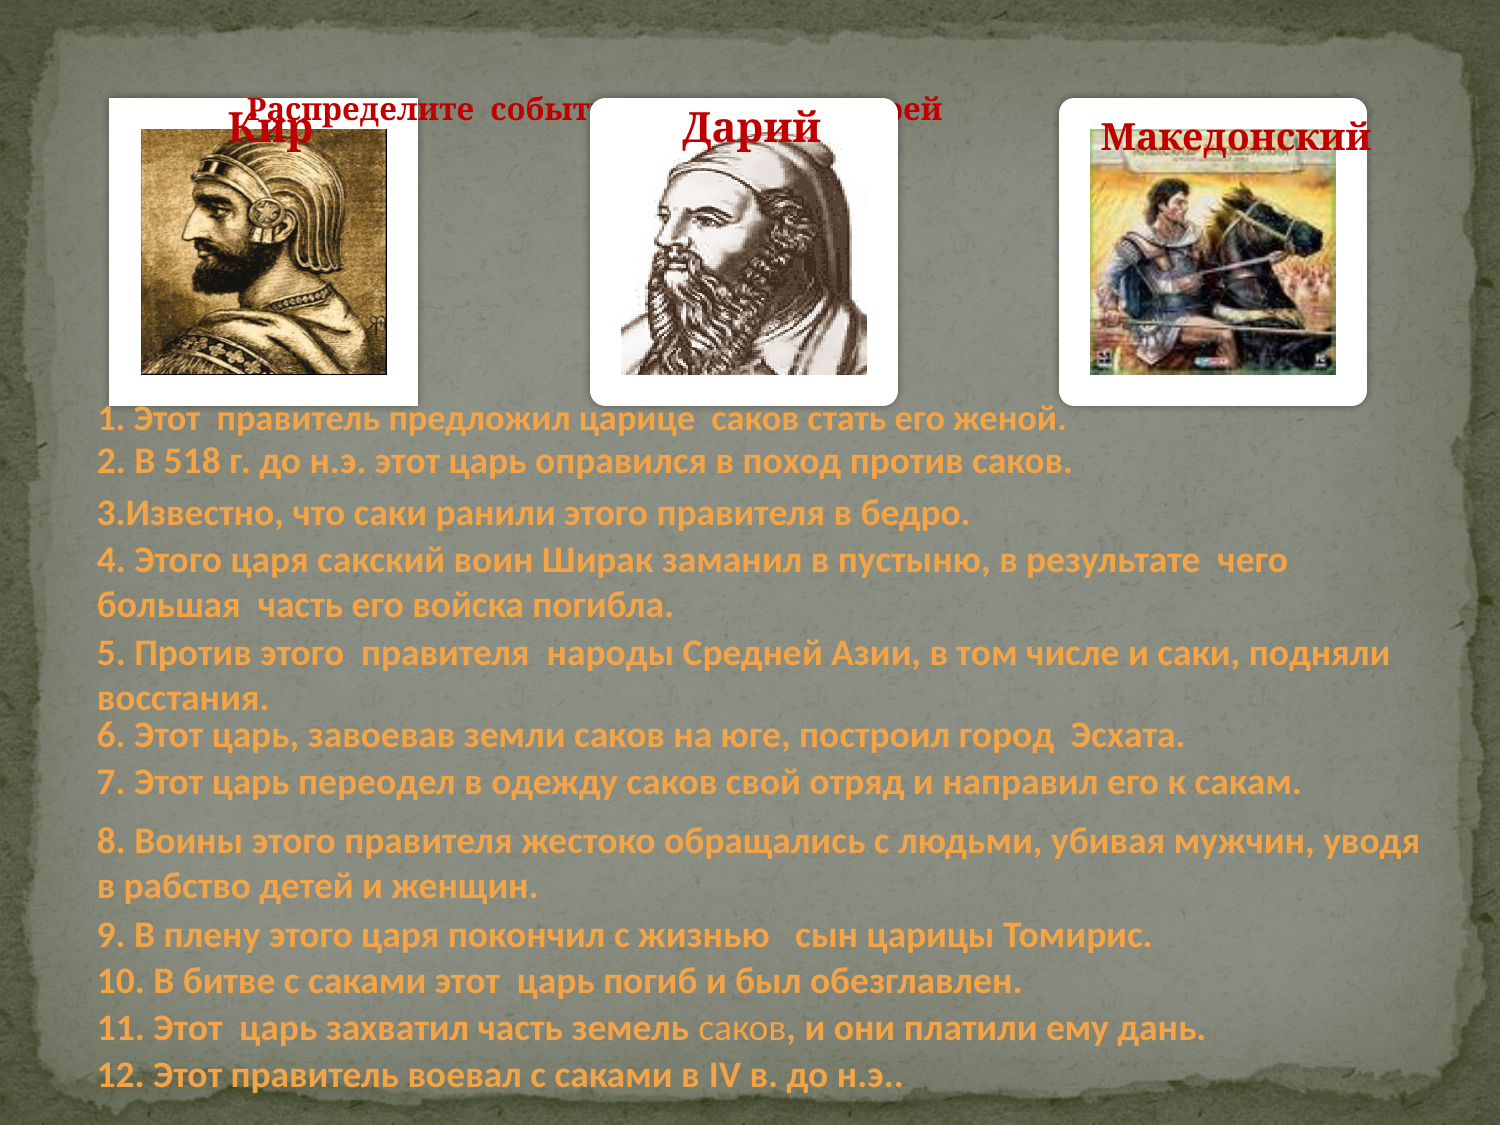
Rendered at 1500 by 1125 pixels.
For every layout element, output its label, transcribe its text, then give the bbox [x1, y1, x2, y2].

list 1. Этот правитель предложил царице саков стать его женой. [0, 386, 1331, 446]
text_box 10. В битве с саками этот царь погиб и был обезглавлен. [82, 949, 1383, 996]
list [143, 131, 385, 374]
picture [1090, 130, 1336, 375]
text_box 4. Этого царя сакский воин Ширак заманил в пустыню, в результате чего большая часть его войска погибла. [82, 527, 1442, 621]
text_box 6. Этот царь, завоевав земли саков на юге, построил город Эсхата. [81, 703, 1407, 749]
text_box 9. В плену этого царя покончил с жизнью сын царицы Томирис. [81, 902, 1430, 963]
text_box 7. Этот царь переодел в одежду саков свой отряд и направил его к сакам. [81, 749, 1418, 810]
text_box 11. Этот царь захватил часть земель саков, и они платили ему дань. [82, 996, 1442, 1056]
text_box 8. Воины этого правителя жестоко обращались с людьми, убивая мужчин, уводя в рабство детей и женщин. [82, 808, 1442, 914]
title Распределите события по именам царей [199, 81, 1500, 165]
text_box Македонский [1007, 105, 1454, 166]
text_box 12. Этот правитель воевал с саками в IV в. до н.э.. [81, 1042, 1407, 1103]
text_box Кир [105, 93, 433, 159]
text_box 2. В 518 г. до н.э. этот царь оправился в поход против саков. [82, 428, 1430, 488]
text_box 3.Известно, что саки ранили этого правителя в бедро. [81, 480, 1313, 541]
text_box Дарий [433, 93, 961, 159]
picture [621, 130, 867, 375]
text_box 5. Против этого правителя народы Средней Азии, в том числе и саки, подняли восстания. [82, 621, 1442, 726]
